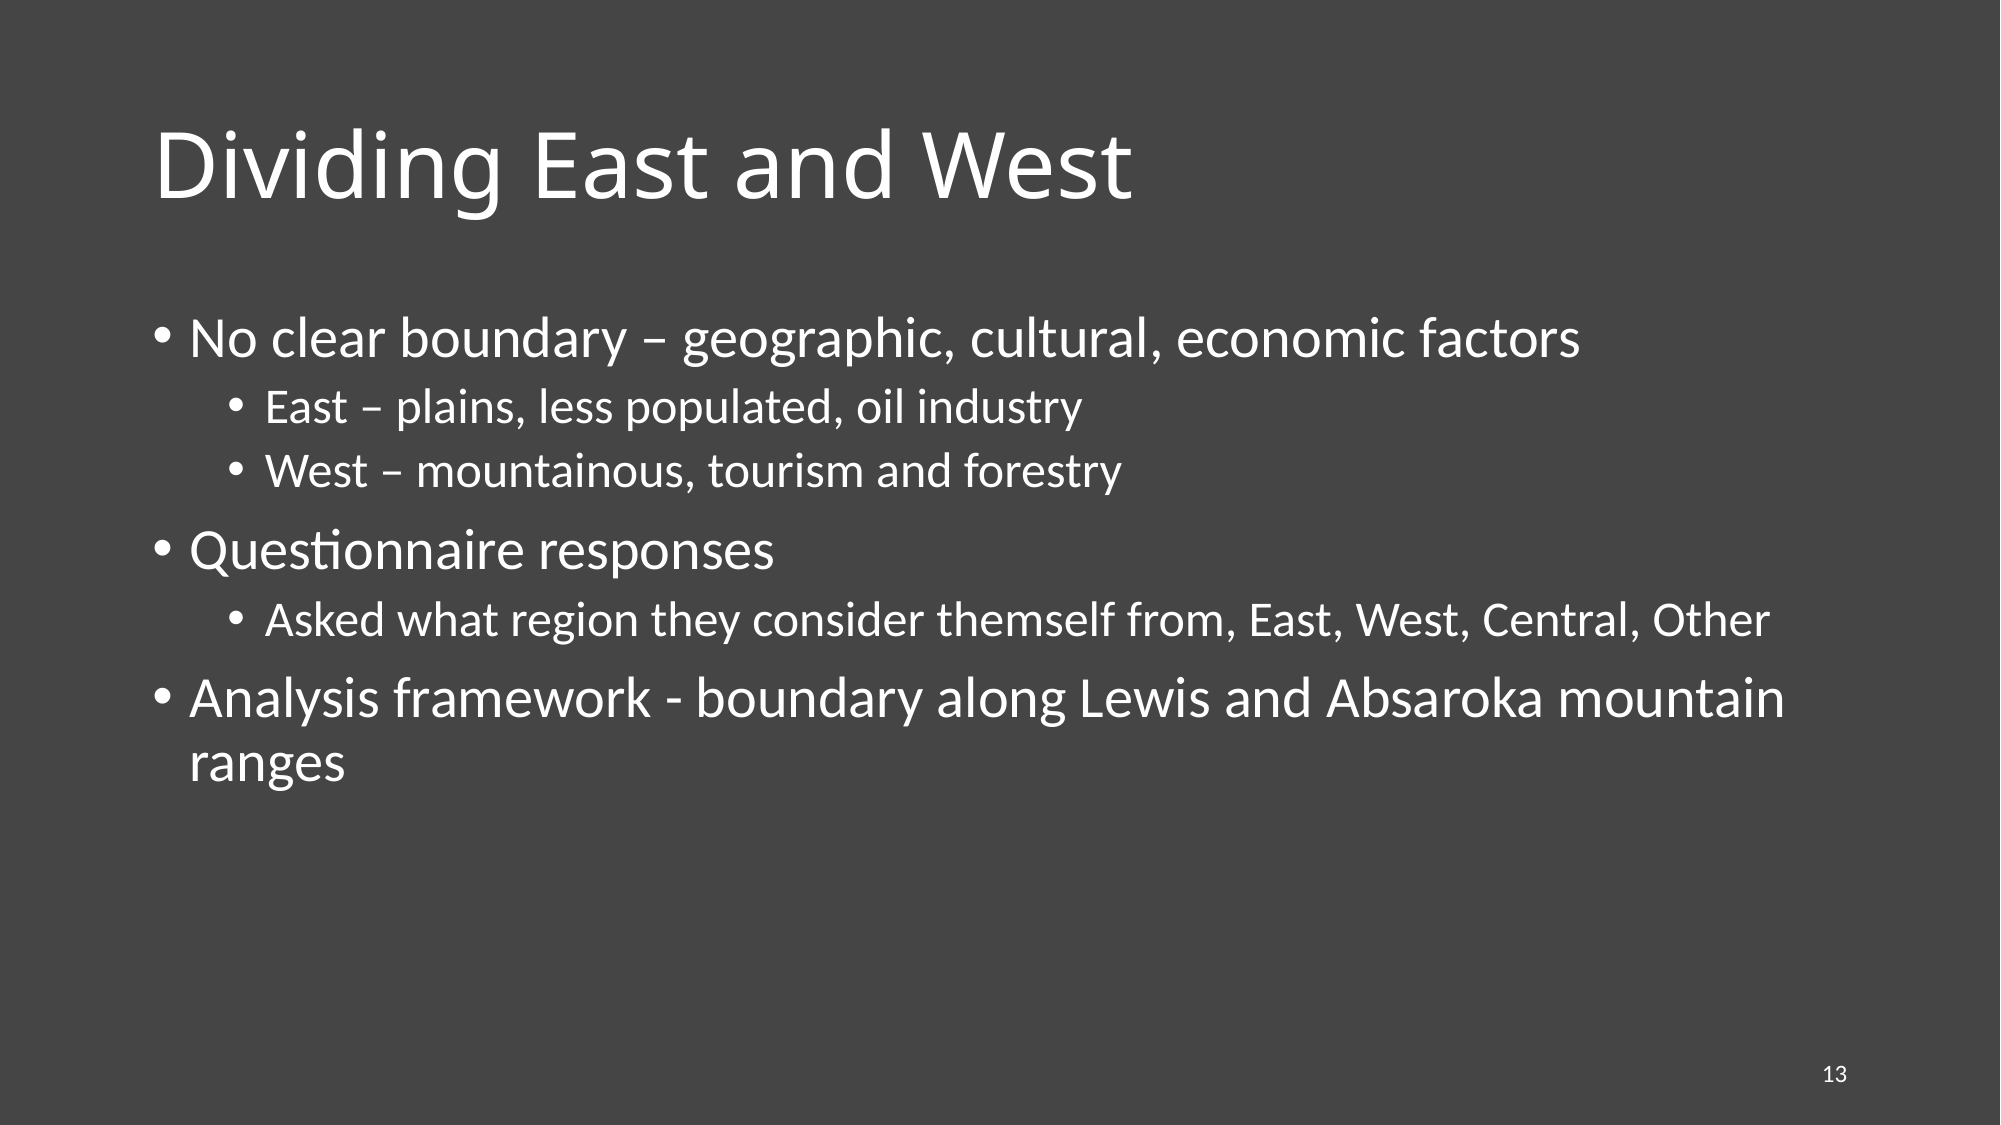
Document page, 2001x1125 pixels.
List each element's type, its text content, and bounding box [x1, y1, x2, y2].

list No clear boundary – geographic, cultural, economic factors East – plains, less populated, oil industry West – mountainous, tourism and forestry Questionnaire responses Asked what region they consider themself from, East, West, Central, Other Analysis framework - boundary along Lewis and Absaroka mountain ranges [137, 299, 1863, 1014]
title Dividing East and West [137, 59, 1863, 278]
slide_number 13 [1412, 1042, 1863, 1103]
